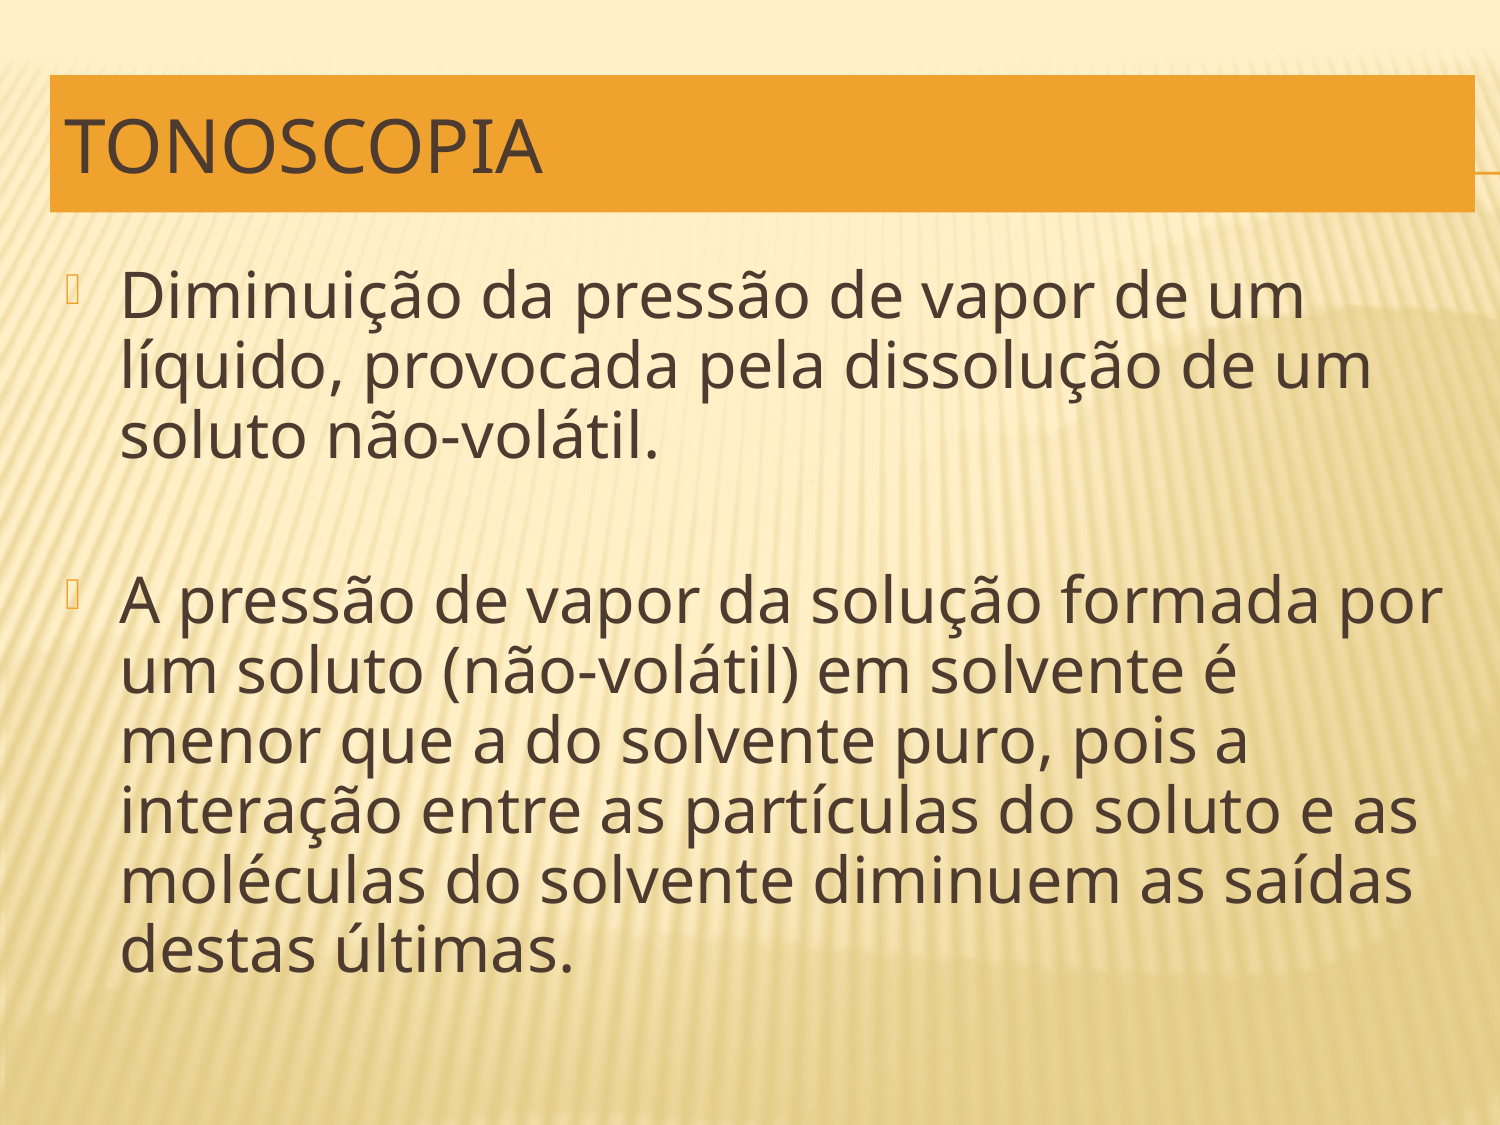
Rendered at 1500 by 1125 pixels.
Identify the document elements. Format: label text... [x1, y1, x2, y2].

list Diminuição da pressão de vapor de um líquido, provocada pela dissolução de um soluto não-volátil. A pressão de vapor da solução formada por um soluto (não-volátil) em solvente é menor que a do solvente puro, pois a interação entre as partículas do soluto e as moléculas do solvente diminuem as saídas destas últimas. [49, 254, 1476, 998]
title TONOSCOPIA [50, 75, 1475, 213]
